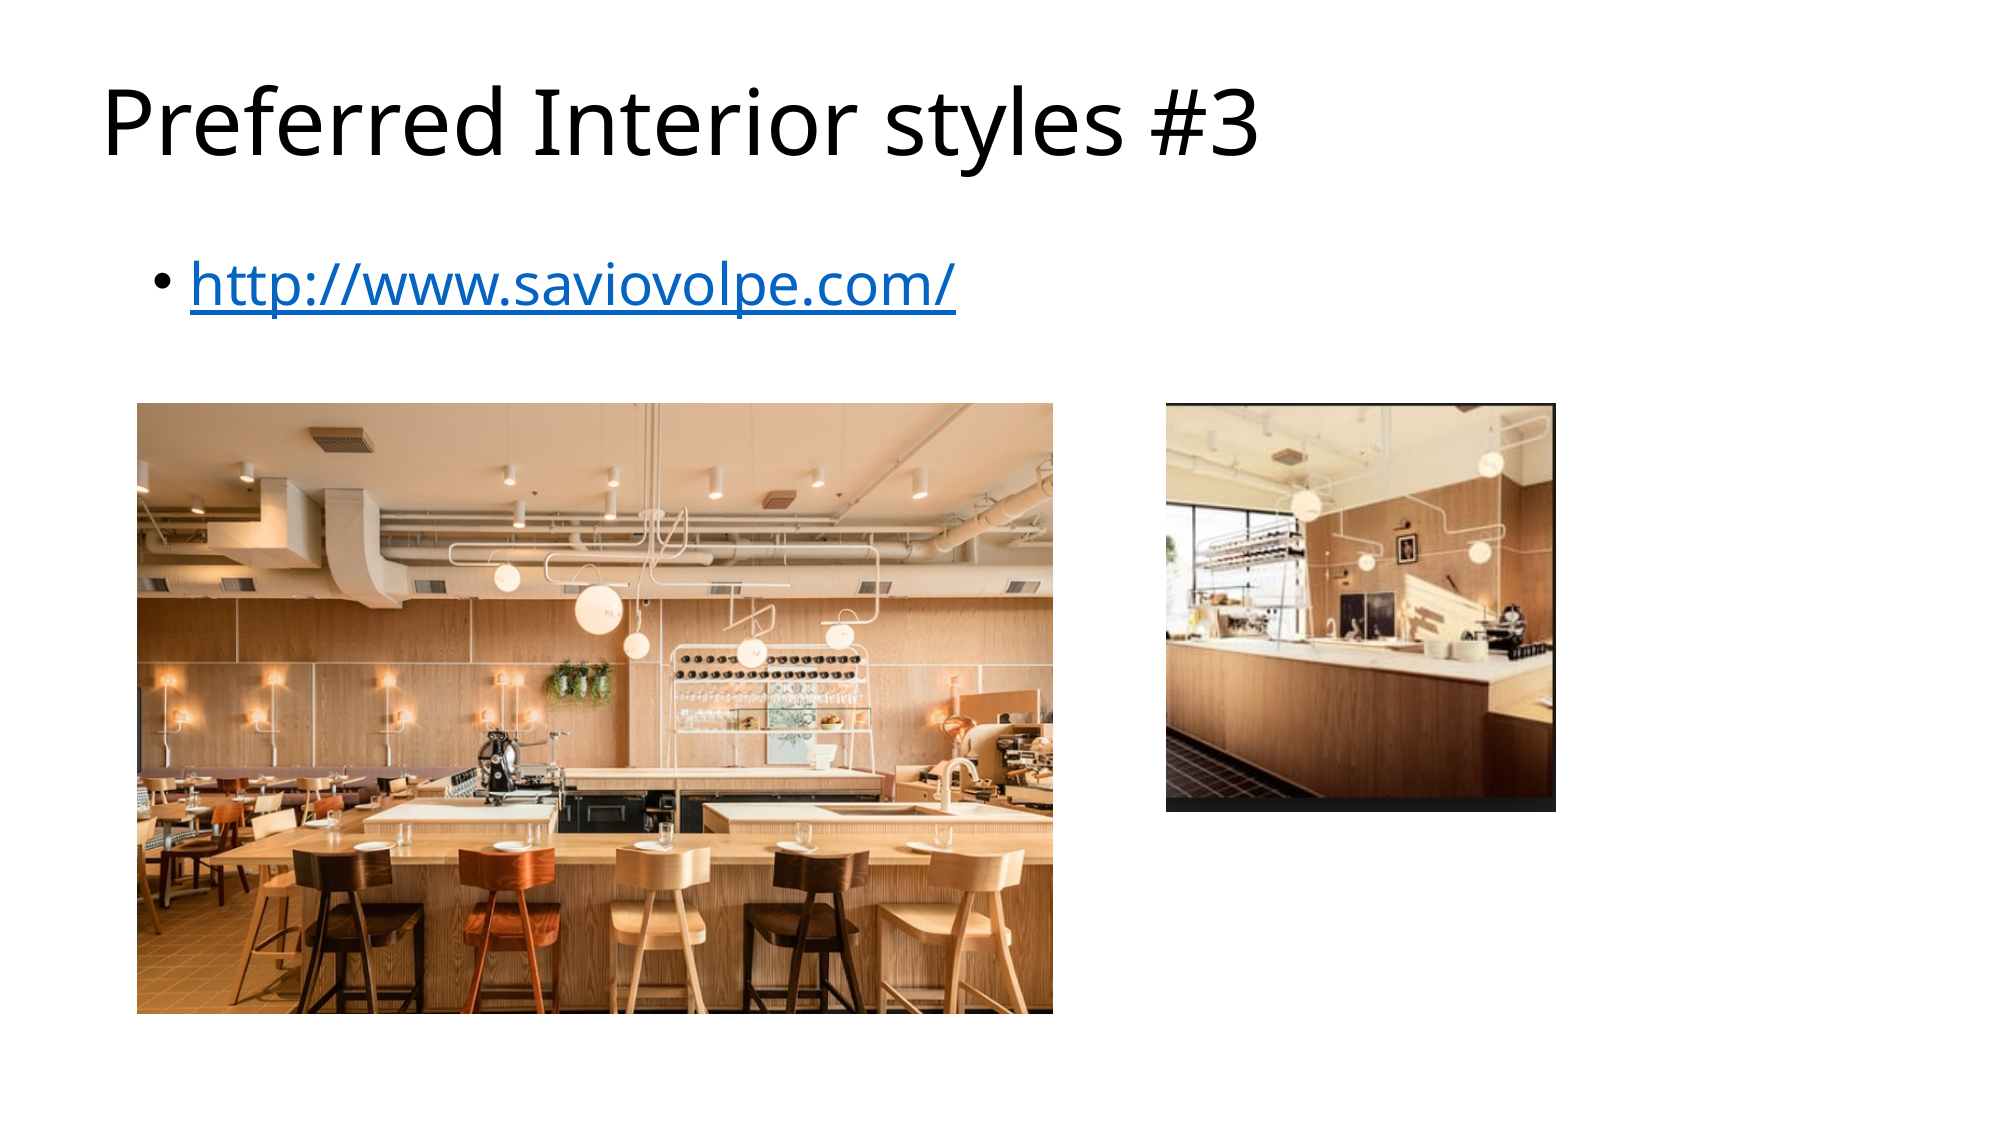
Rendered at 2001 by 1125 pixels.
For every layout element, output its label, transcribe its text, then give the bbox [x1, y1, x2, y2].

title Preferred Interior styles #3 [85, 59, 1863, 193]
picture [1166, 403, 1556, 812]
list http://www.saviovolpe.com/ [137, 241, 1863, 1014]
picture [137, 403, 1053, 1014]
